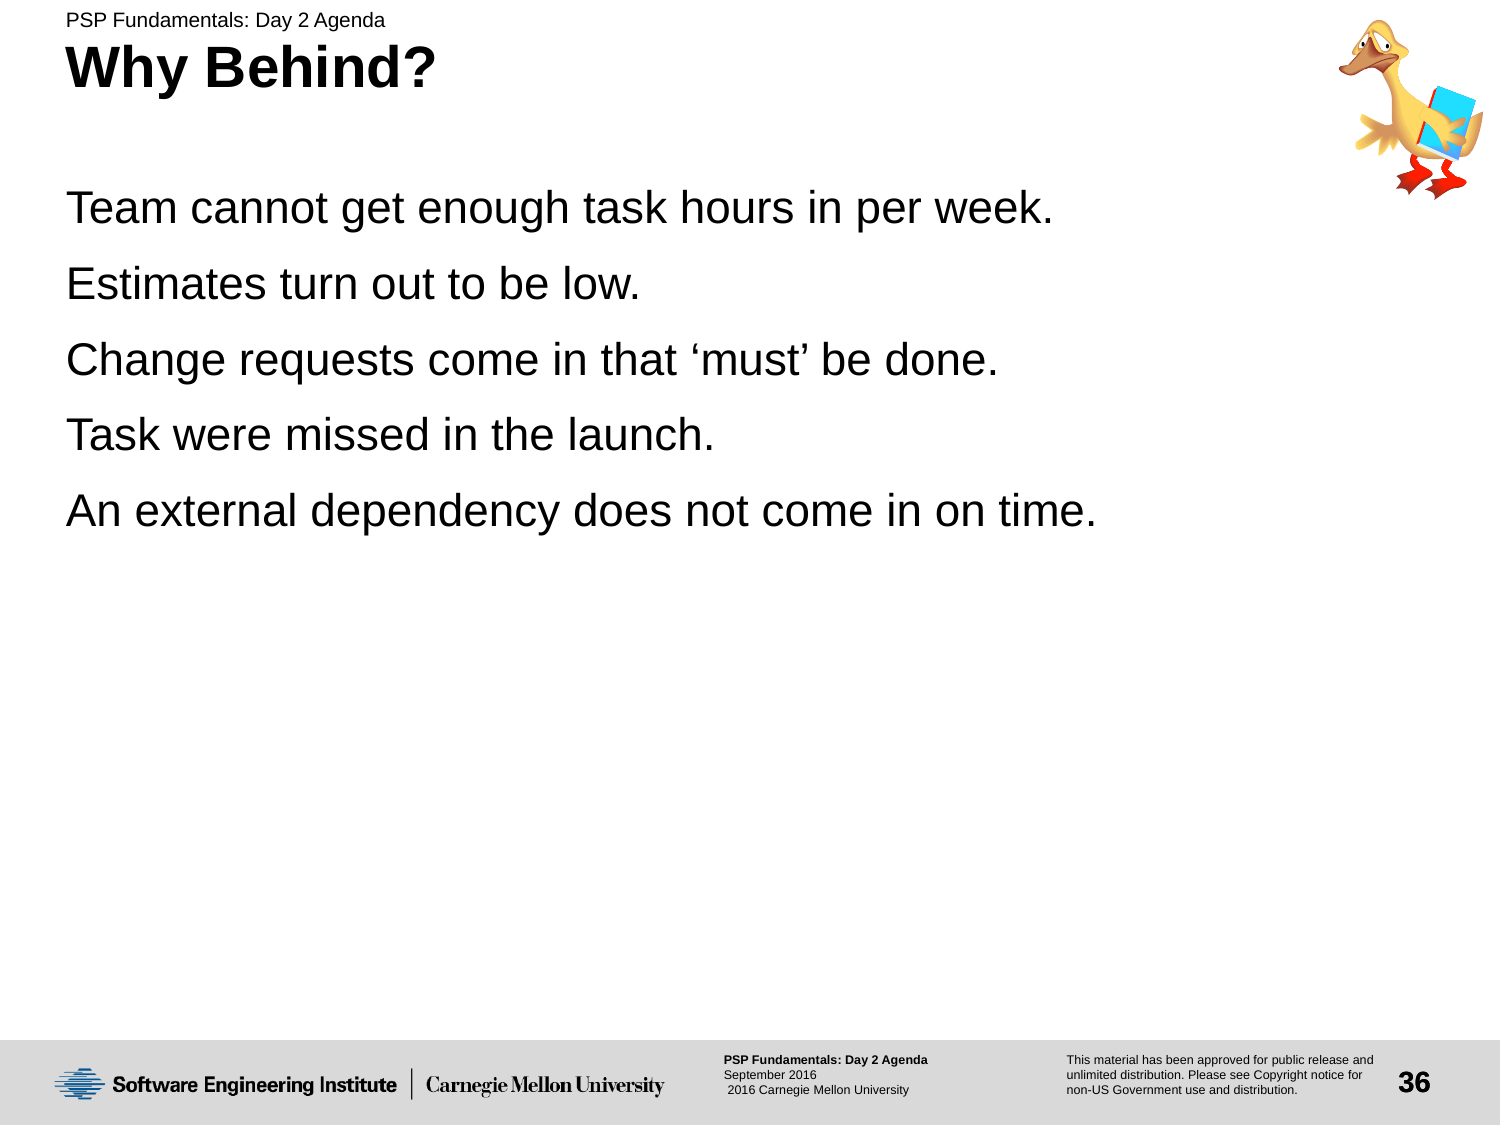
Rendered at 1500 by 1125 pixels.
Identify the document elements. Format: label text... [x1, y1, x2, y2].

picture [46, 1061, 673, 1104]
list Team cannot get enough task hours in per week. Estimates turn out to be low. Change requests come in that ‘must’ be done. Task were missed in the launch. An external dependency does not come in on time. [65, 177, 1431, 1000]
title Why Behind? [65, 37, 1336, 148]
picture [1336, 10, 1486, 200]
